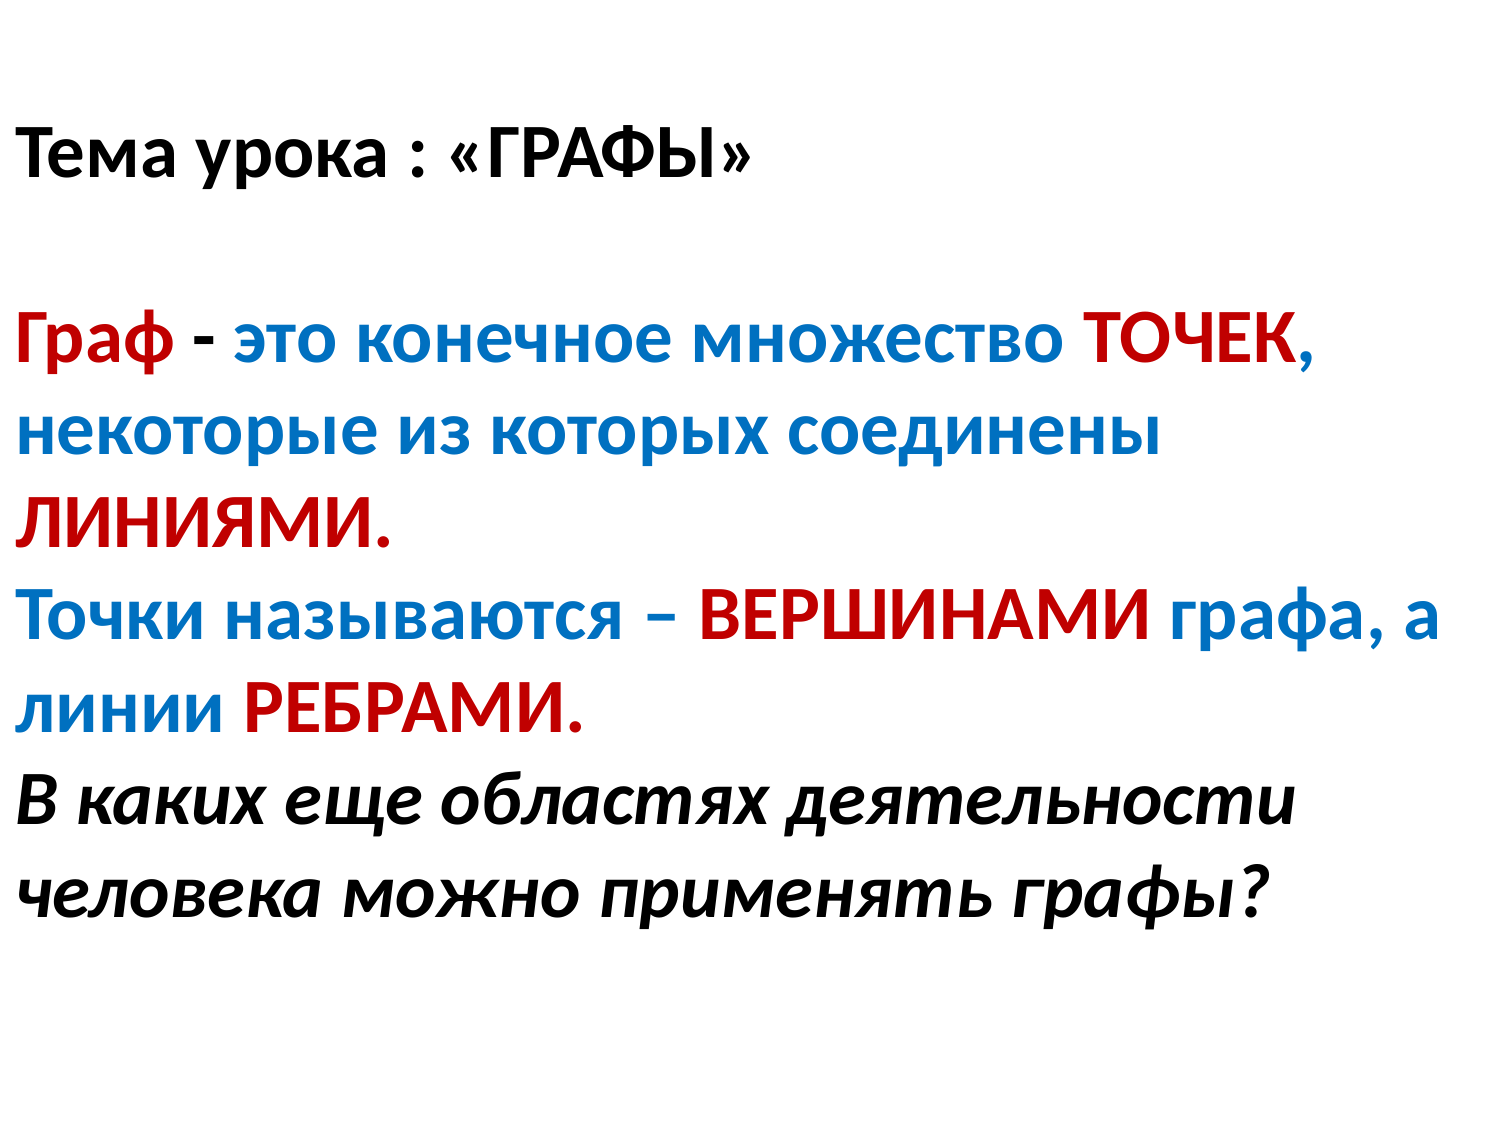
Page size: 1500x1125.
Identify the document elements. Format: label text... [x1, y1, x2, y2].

title Тема урока : «ГРАФЫ» Граф - это конечное множество ТОЧЕК, некоторые из которых соединены ЛИНИЯМИ. Точки называются – ВЕРШИНАМИ графа, а линии РЕБРАМИ. В каких еще областях деятельности человека можно применять графы? [0, 0, 1500, 1125]
